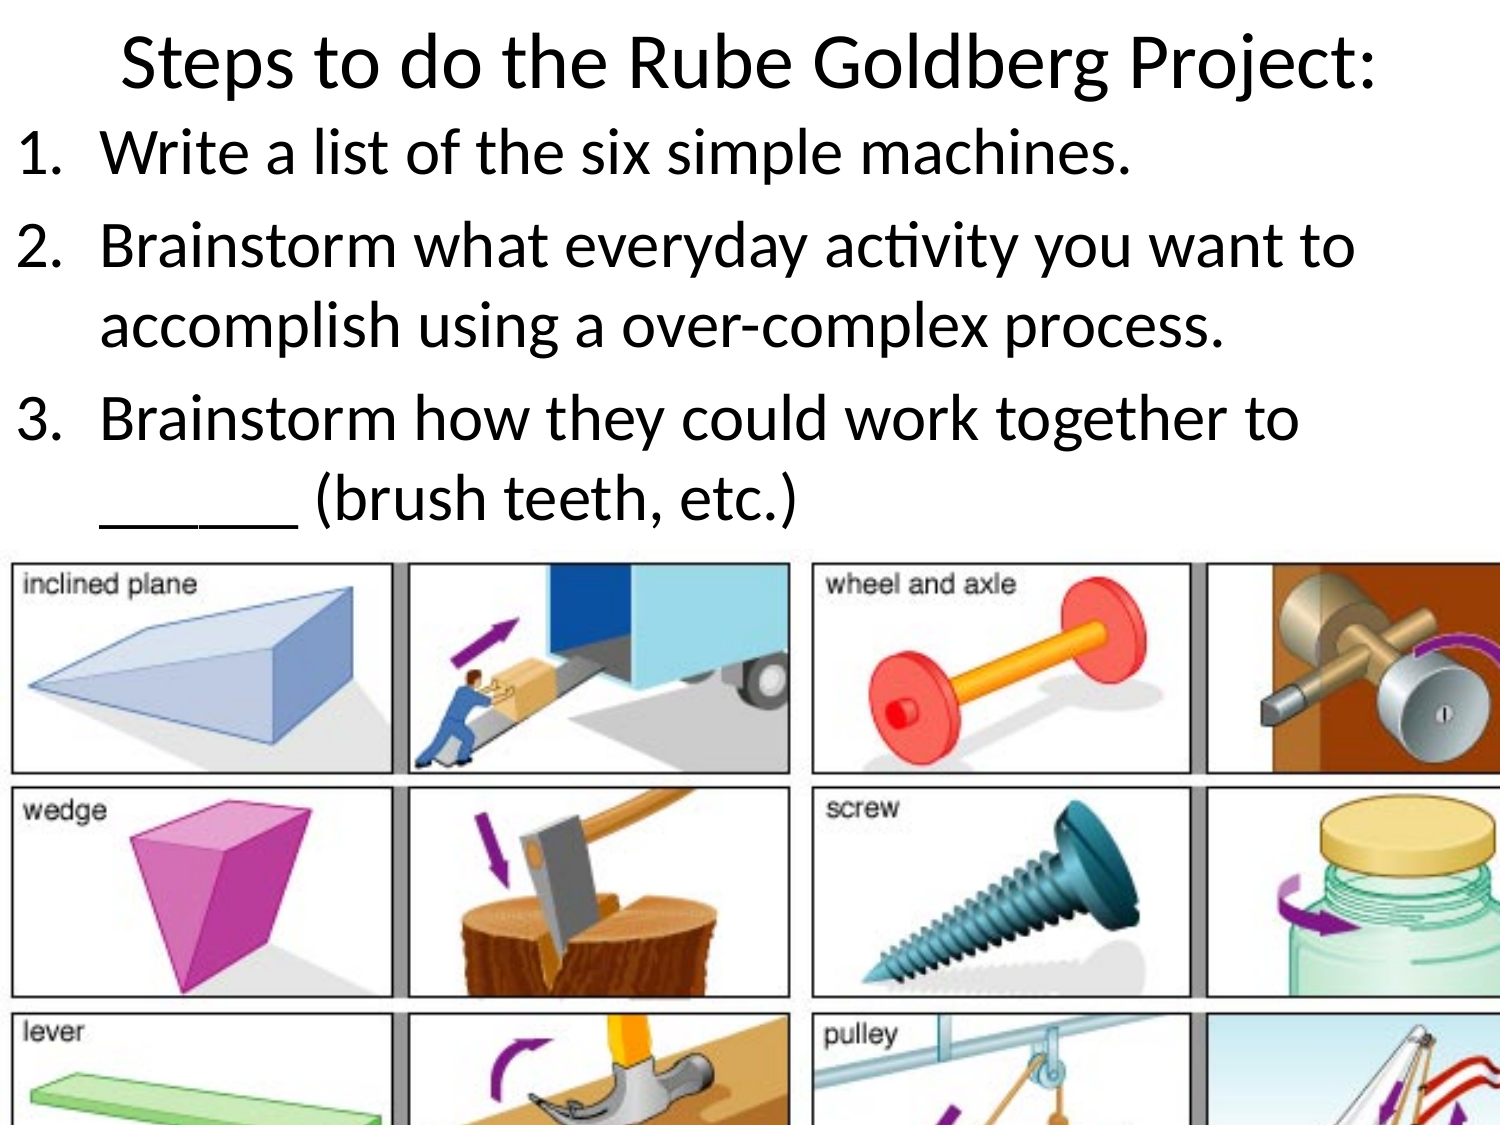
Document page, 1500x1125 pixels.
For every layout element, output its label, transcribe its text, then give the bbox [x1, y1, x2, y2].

picture [0, 549, 1500, 1125]
title Steps to do the Rube Goldberg Project: [75, 0, 1425, 99]
list Write a list of the six simple machines. Brainstorm what everyday activity you want to accomplish using a over-complex process. Brainstorm how they could work together to ______ (brush teeth, etc.) [0, 99, 1500, 549]
